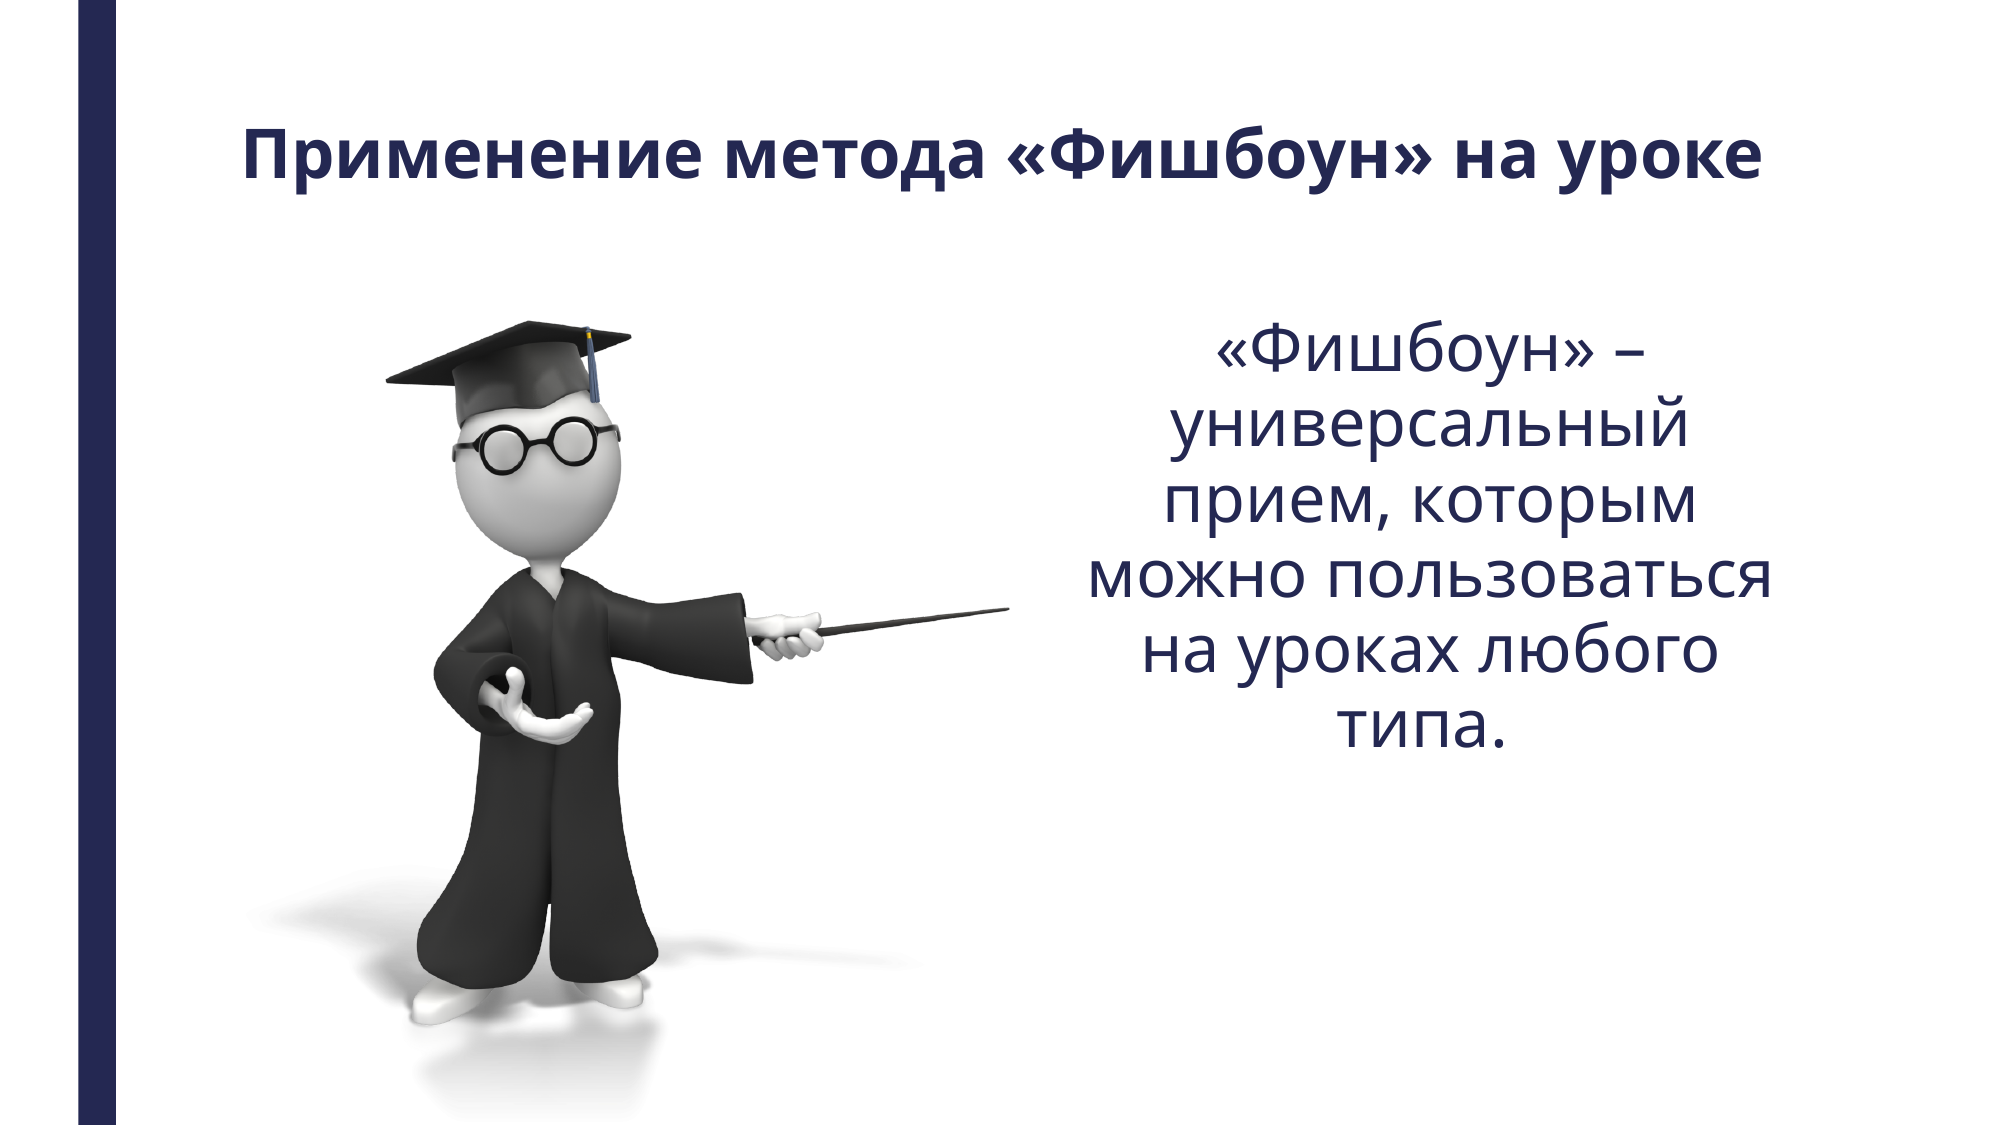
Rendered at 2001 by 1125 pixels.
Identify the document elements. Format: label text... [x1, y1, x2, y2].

picture [224, 287, 1119, 1125]
title Применение метода «Фишбоун» на уроке [225, 112, 1800, 303]
list «Фишбоун» – универсальный прием, которым можно пользоваться на уроках любого типа. [1119, 303, 1800, 905]
